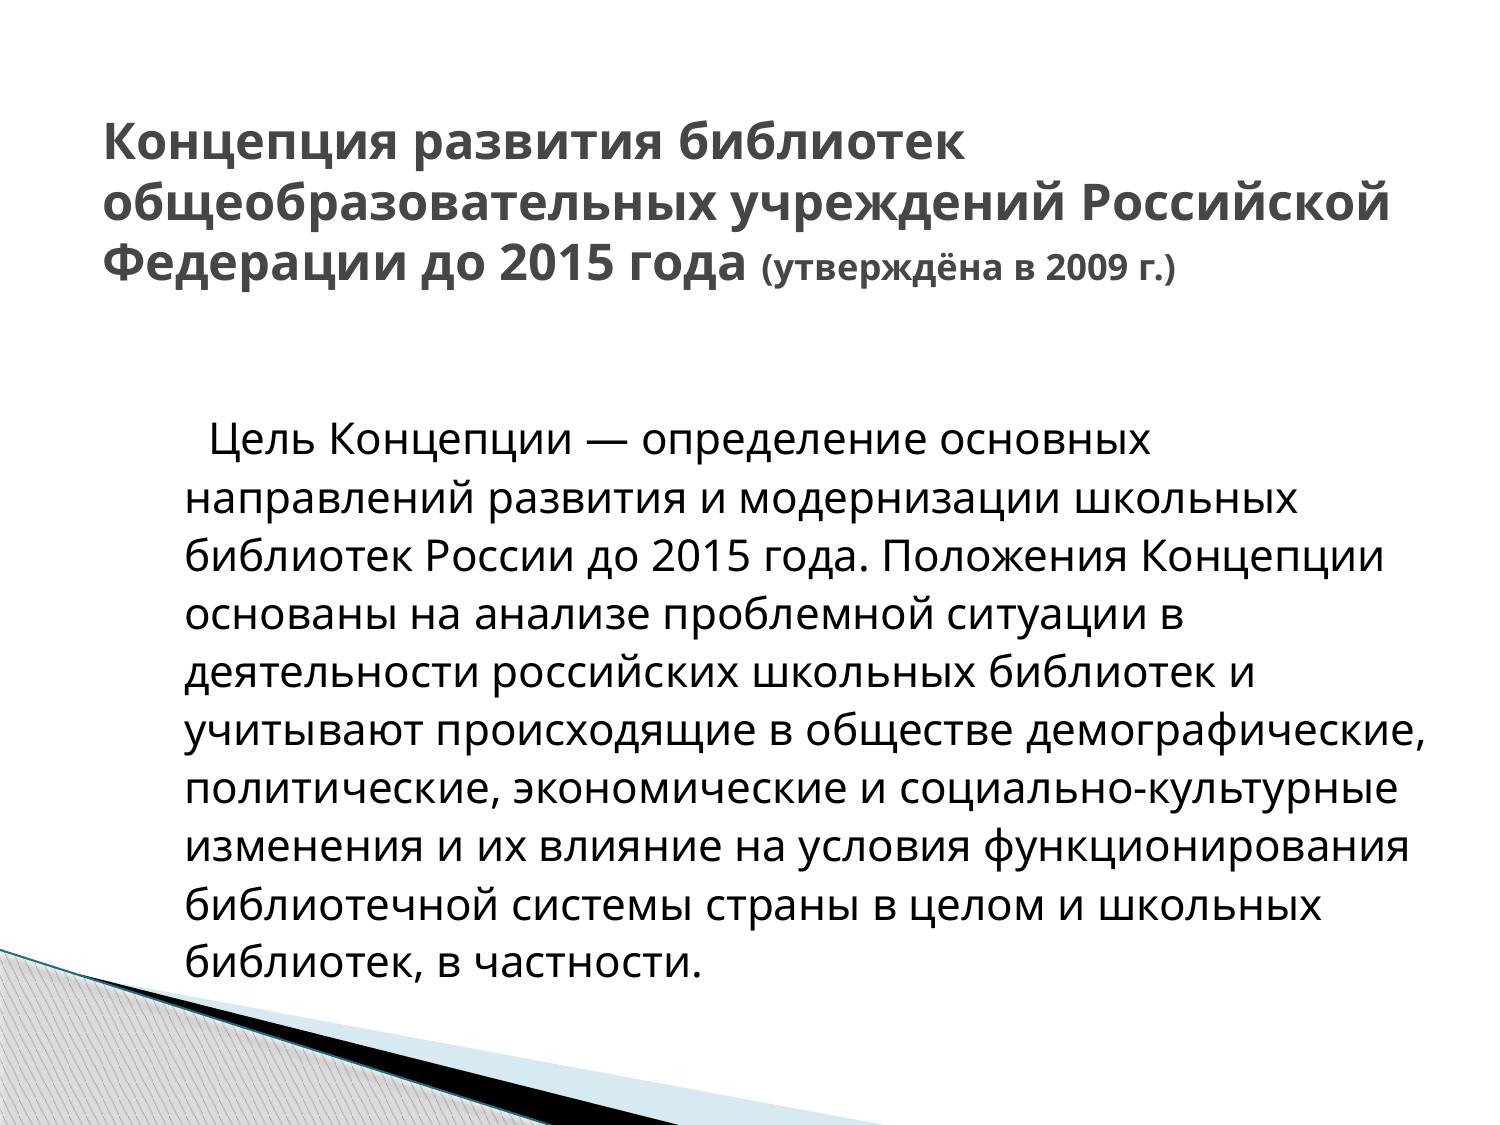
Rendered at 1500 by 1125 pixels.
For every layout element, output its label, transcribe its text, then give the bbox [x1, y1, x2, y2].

list Цель Концепции — определение основных направлений развития и модернизации школьных библиотек России до 2015 года. Положения Концепции основаны на анализе проблемной ситуации в деятельности российских школьных библиотек и учитывают происходящие в обществе демографические, политические, экономические и социально-культурные изменения и их влияние на условия функционирования библиотечной системы страны в целом и школьных библиотек, в частности. [112, 324, 1450, 1005]
title Концепция развития библиотек общеобразовательных учреждений Российской Федерации до 2015 года (утверждёна в 2009 г.) [87, 99, 1425, 300]
